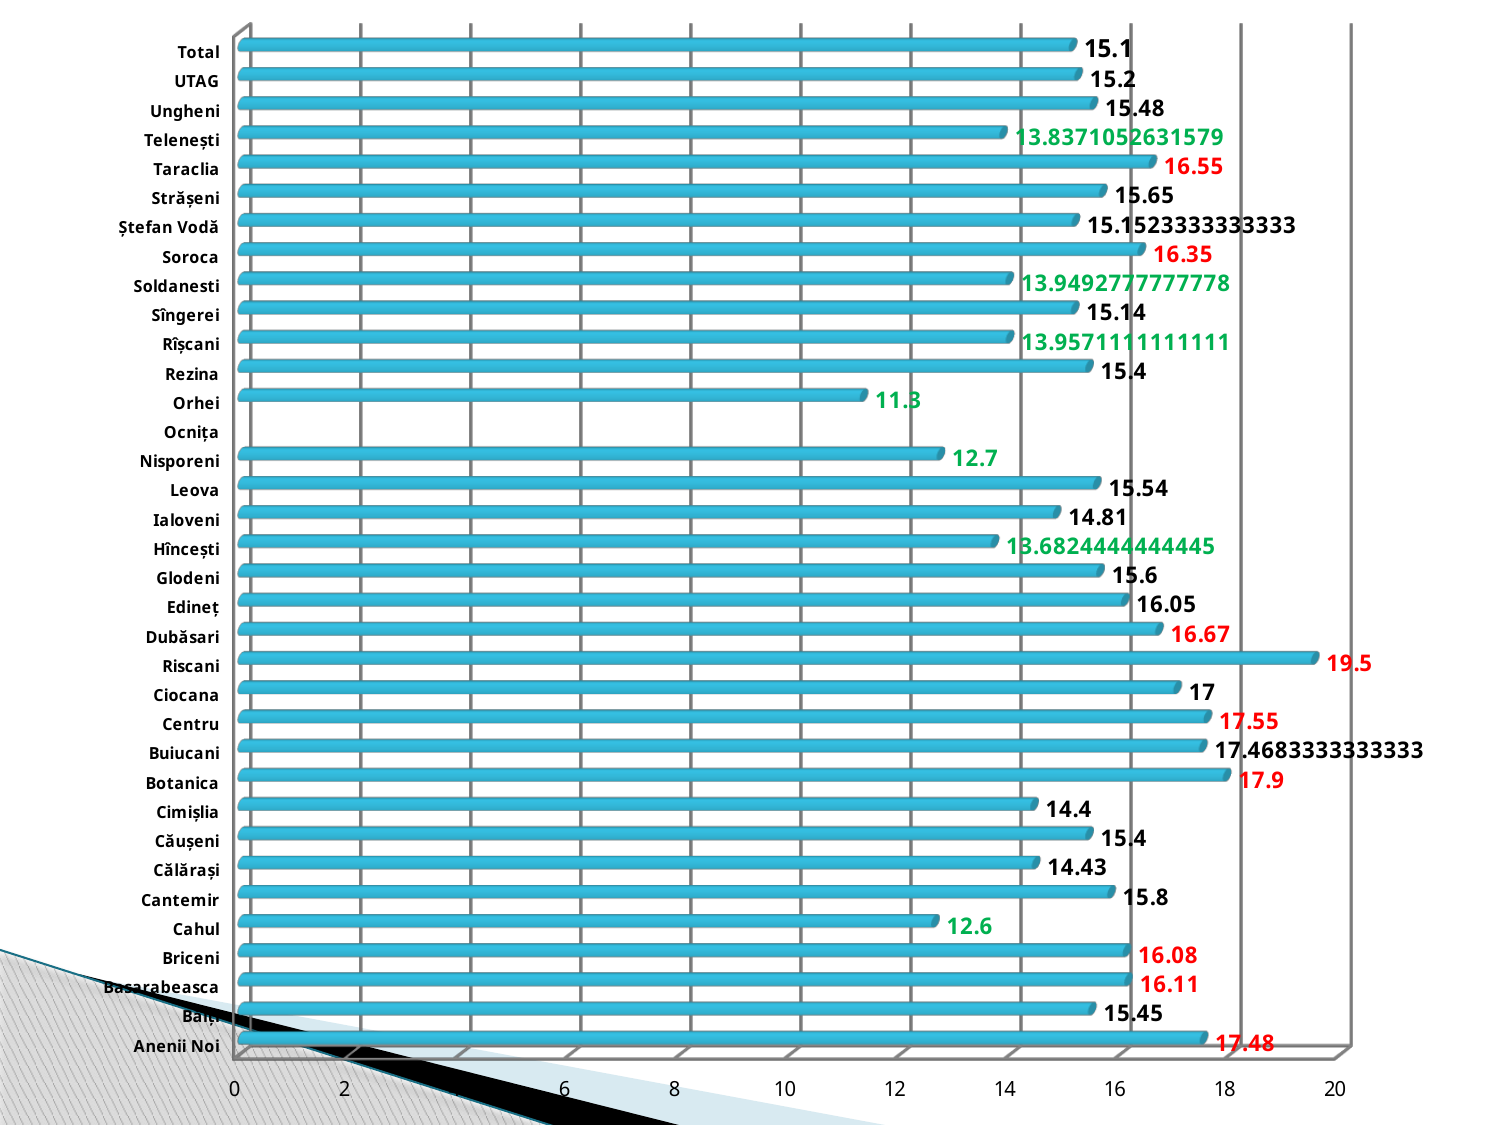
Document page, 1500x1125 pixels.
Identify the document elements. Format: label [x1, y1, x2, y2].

chart [74, 0, 1426, 1125]
